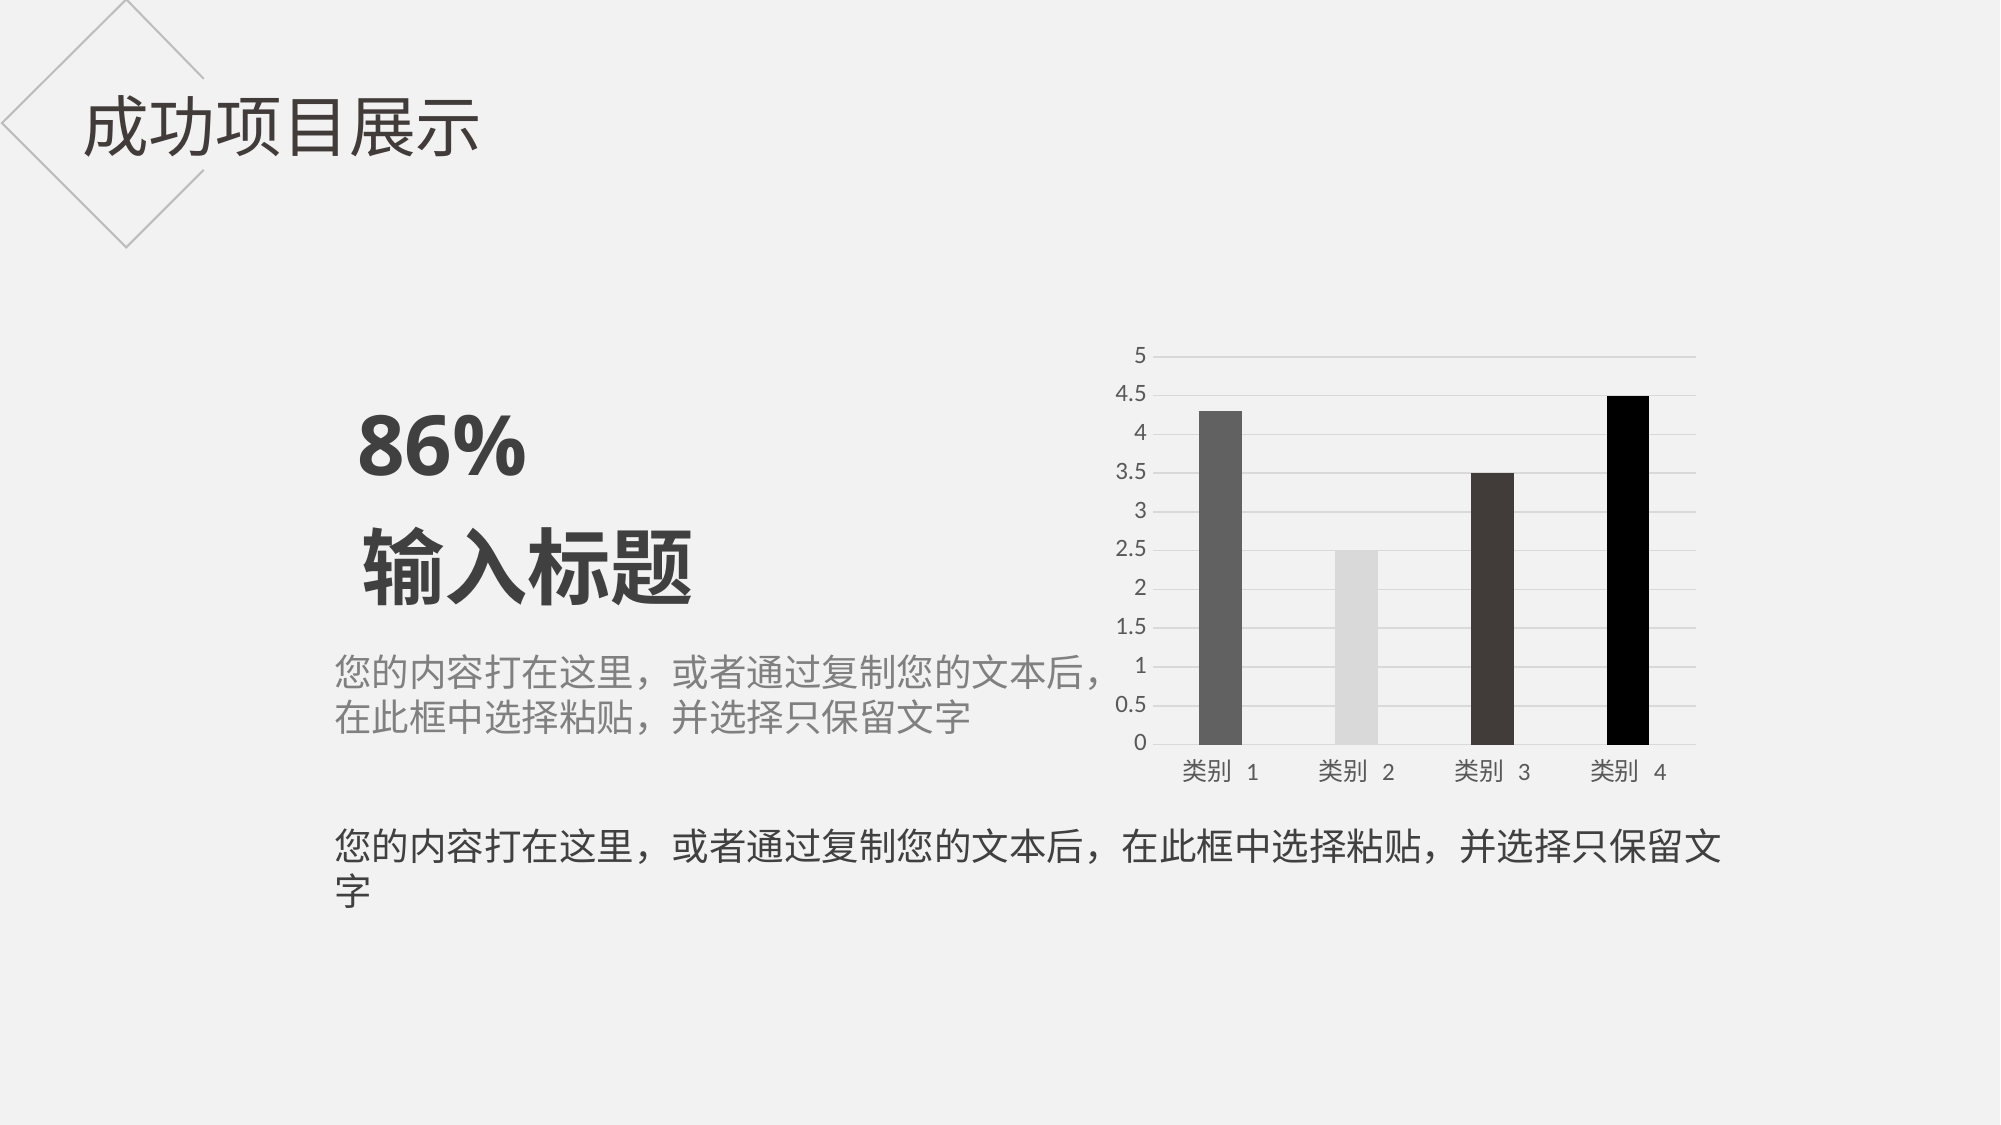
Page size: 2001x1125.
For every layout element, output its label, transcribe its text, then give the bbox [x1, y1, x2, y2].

text_box 您的内容打在这里，或者通过复制您的文本后，在此框中选择粘贴，并选择只保留文字 [319, 641, 1103, 746]
text_box 86% [342, 385, 542, 500]
text_box 输入标题 [346, 508, 710, 623]
chart [1103, 335, 1709, 798]
text_box 成功项目展示 [204, 77, 509, 172]
text_box [0, 0, 205, 249]
text_box 您的内容打在这里，或者通过复制您的文本后，在此框中选择粘贴，并选择只保留文字 [319, 815, 1754, 921]
